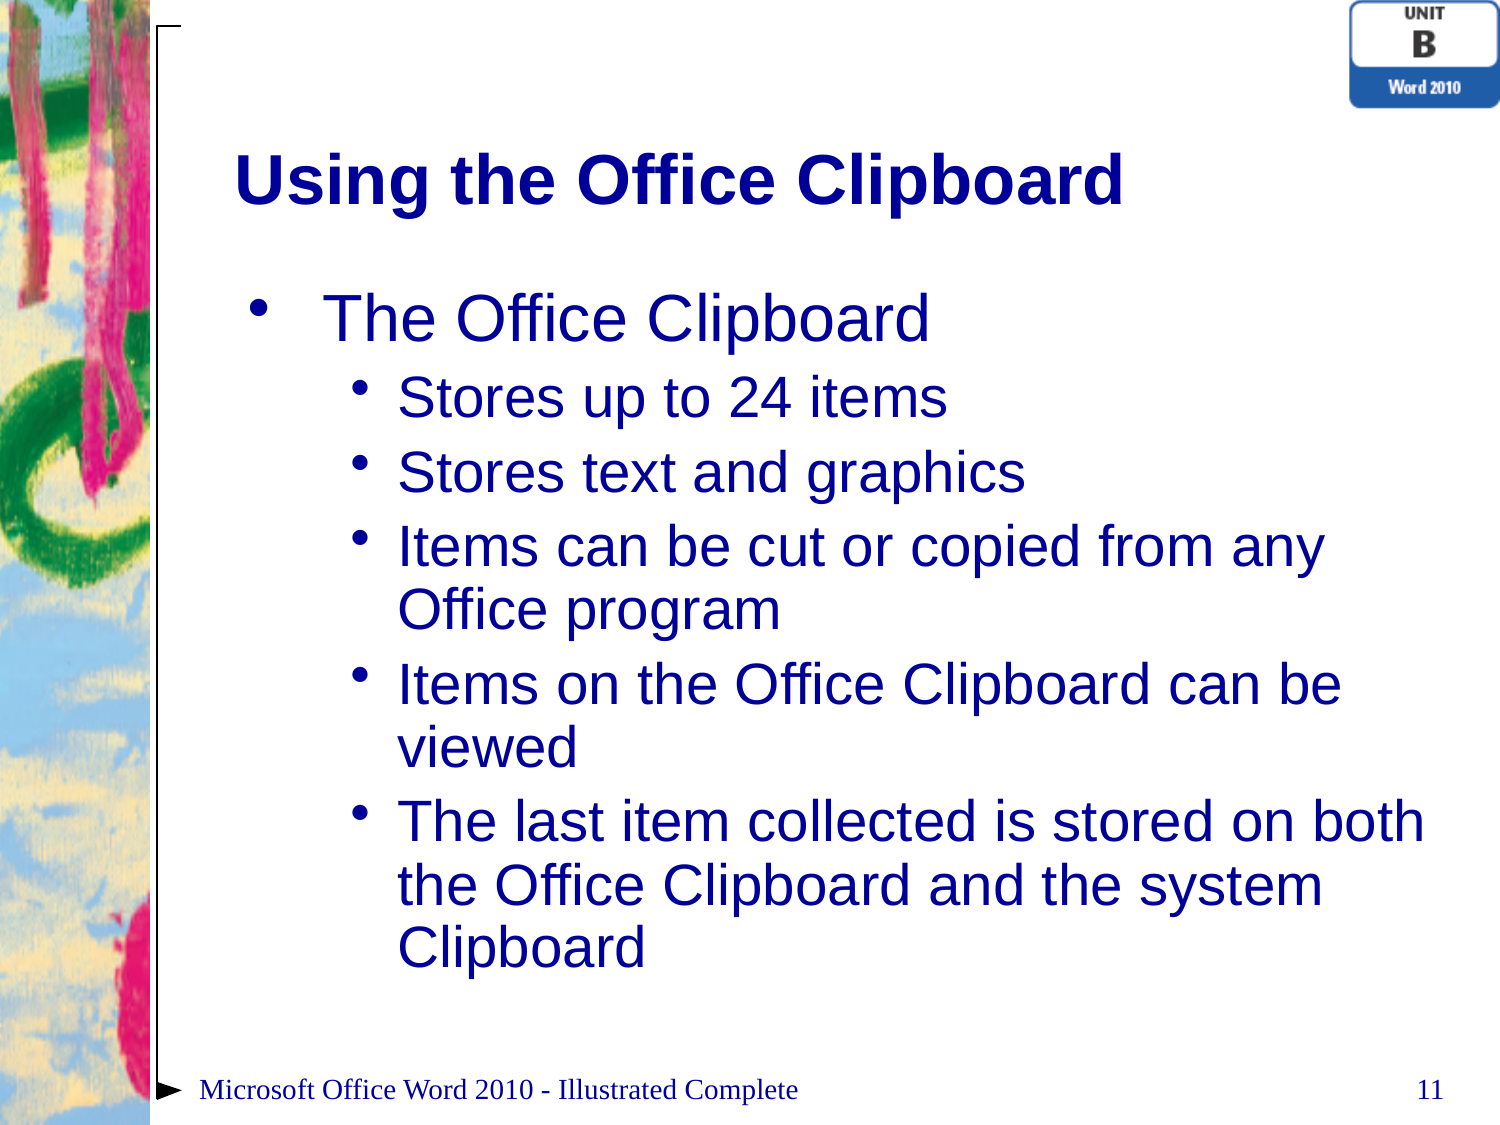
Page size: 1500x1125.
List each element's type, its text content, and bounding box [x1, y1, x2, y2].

picture [1348, 0, 1500, 110]
slide_number 11 [1356, 1062, 1460, 1105]
footer Microsoft Office Word 2010 - Illustrated Complete [183, 1062, 1147, 1125]
title Using the Office Clipboard [218, 113, 1359, 240]
list The Office Clipboard Stores up to 24 items Stores text and graphics Items can be cut or copied from any Office program Items on the Office Clipboard can be viewed The last item collected is stored on both the Office Clipboard and the system Clipboard [232, 275, 1447, 1041]
picture [0, 0, 150, 1125]
